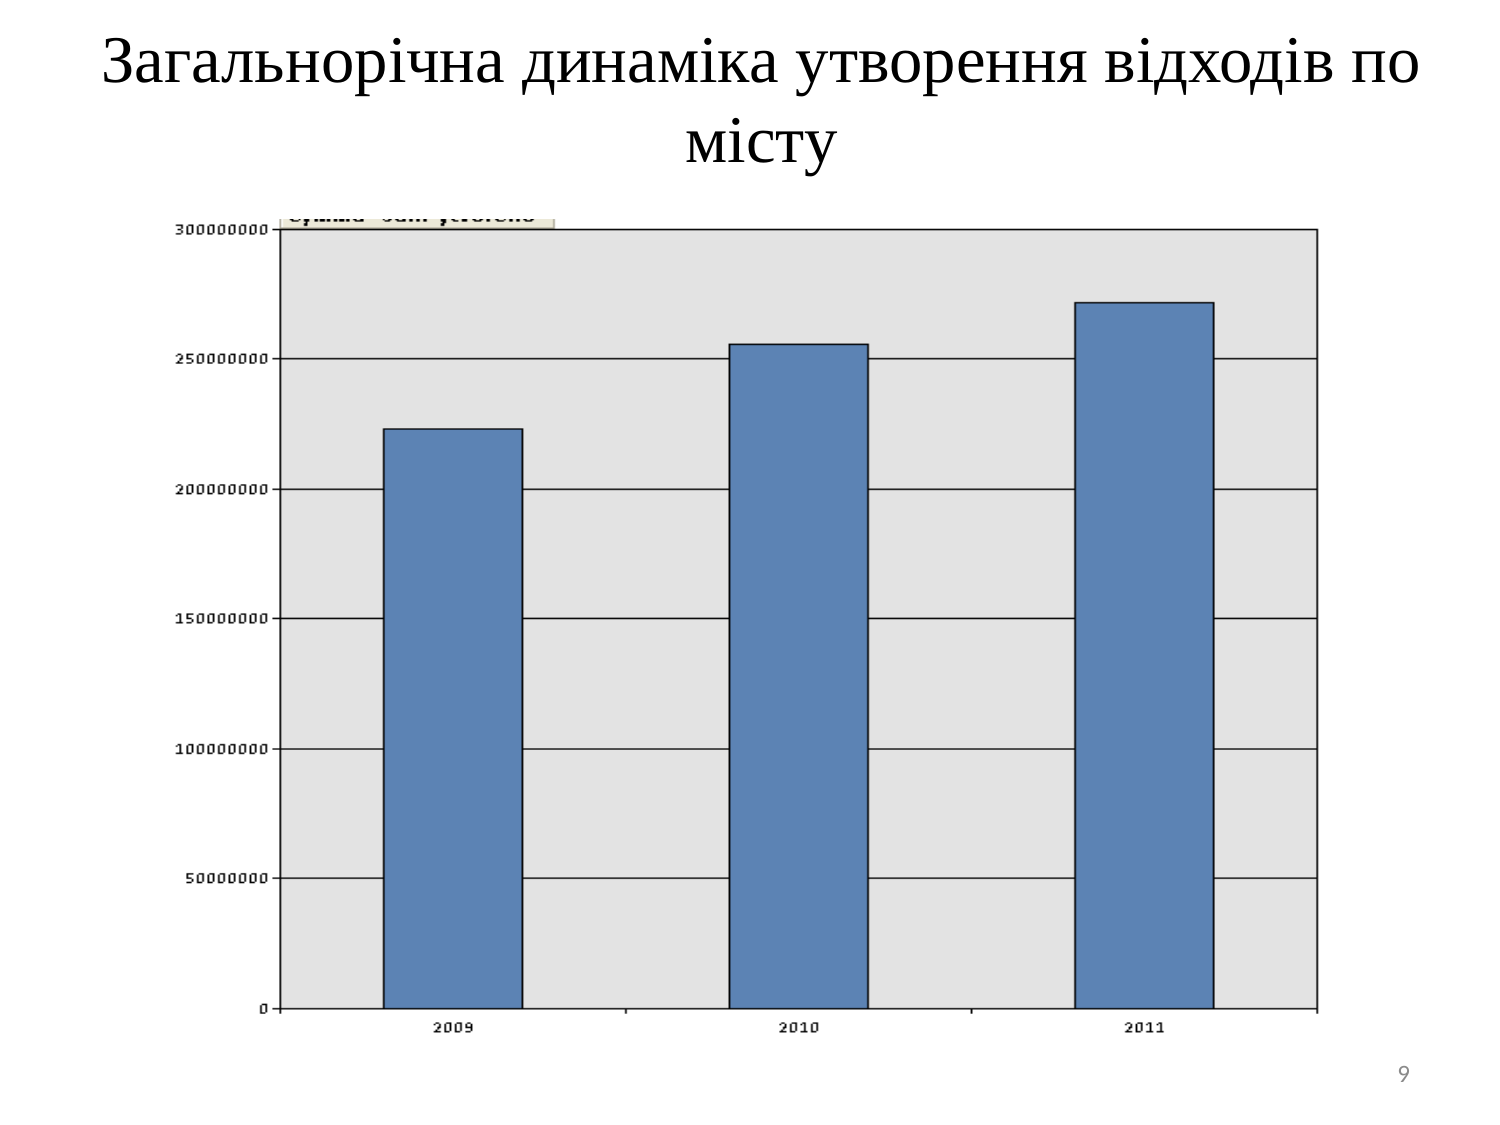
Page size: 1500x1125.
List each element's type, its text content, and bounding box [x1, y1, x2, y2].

title Загальнорічна динаміка утворення відходів по місту [41, 19, 1483, 173]
picture [170, 219, 1329, 1047]
slide_number 9 [1074, 1042, 1425, 1103]
